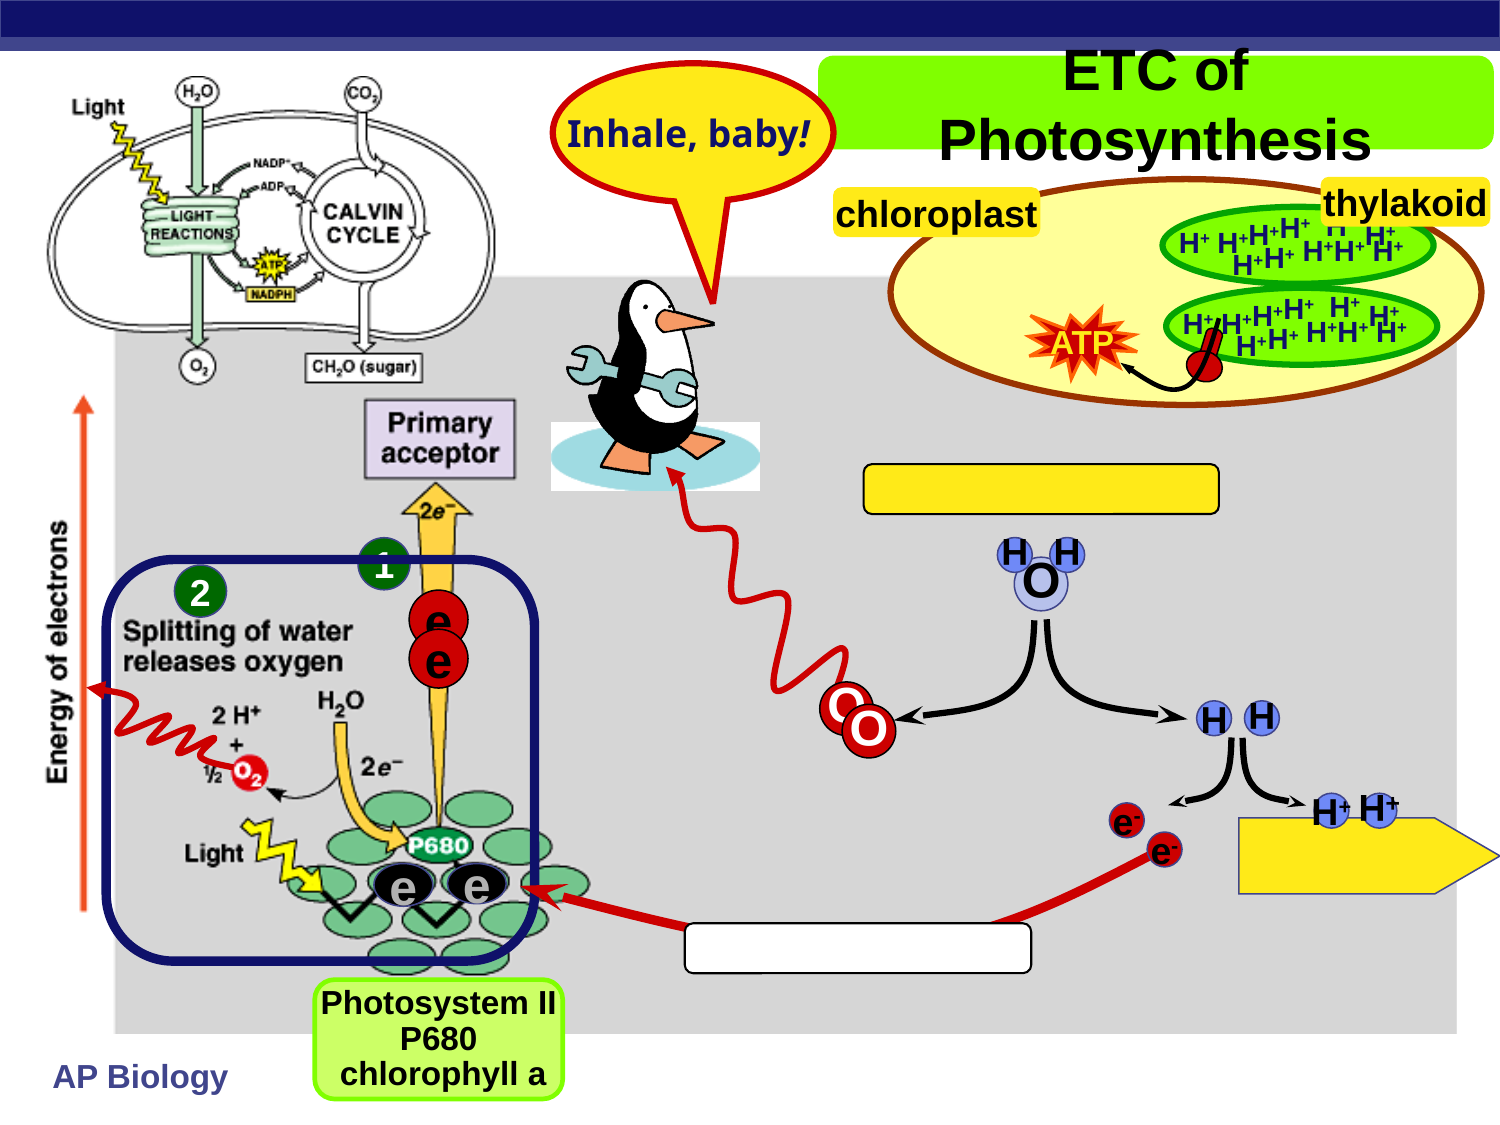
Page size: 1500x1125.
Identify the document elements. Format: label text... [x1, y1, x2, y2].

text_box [1196, 700, 1280, 736]
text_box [1189, 327, 1227, 383]
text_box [1109, 802, 1183, 868]
text_box ETC of Photosynthesis [818, 55, 1494, 150]
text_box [1313, 792, 1397, 829]
text_box [1463, 252, 1482, 332]
text_box Inhale, baby! [618, 63, 769, 74]
text_box thylakoid [1463, 176, 1491, 227]
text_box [408, 589, 469, 689]
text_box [1162, 199, 1434, 281]
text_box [1165, 280, 1438, 370]
text_box Photosystem II P680 chlorophyll a [314, 1041, 563, 1100]
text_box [997, 537, 1085, 612]
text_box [1238, 817, 1500, 895]
picture [42, 75, 1457, 1035]
